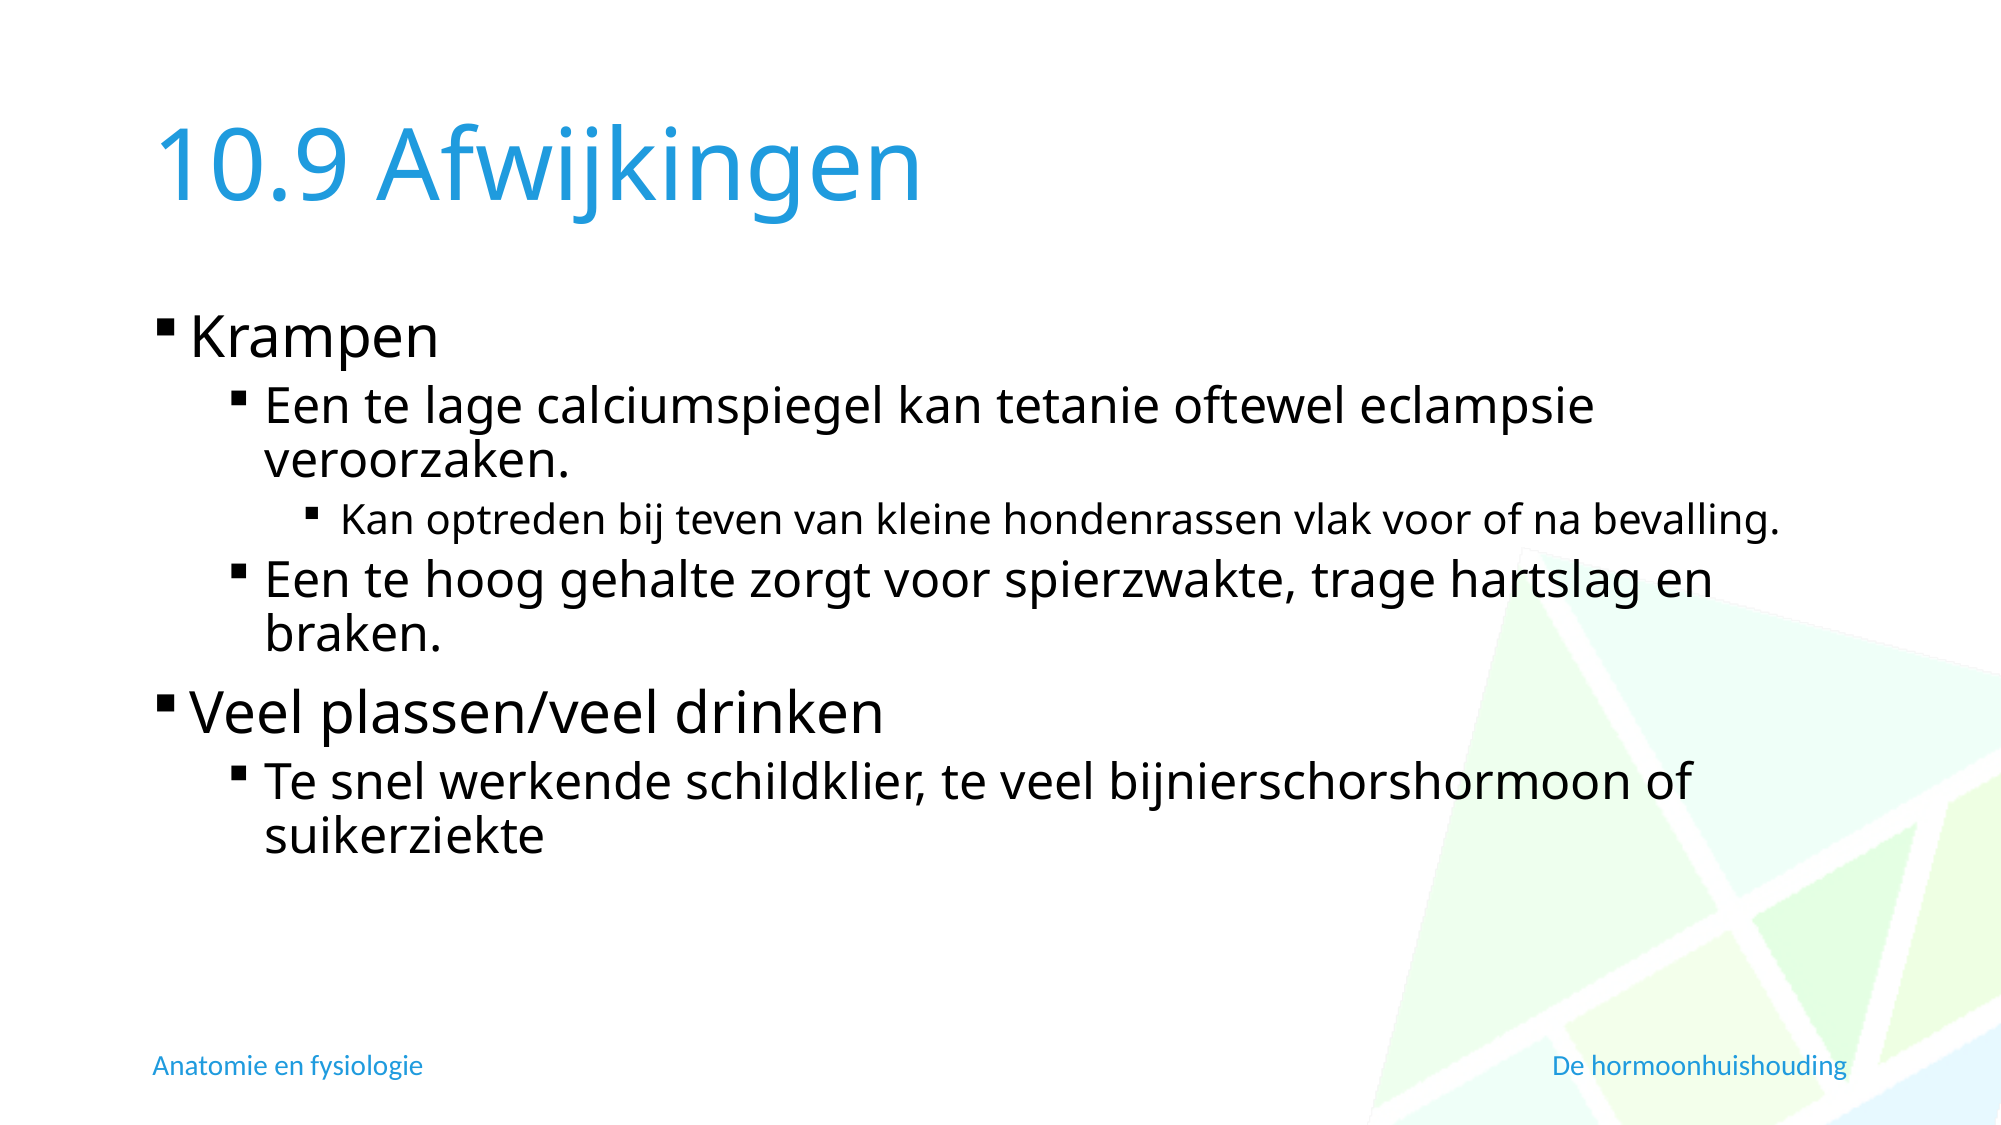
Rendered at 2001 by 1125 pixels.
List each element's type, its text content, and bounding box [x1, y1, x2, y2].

list Anatomie en fysiologie [137, 1042, 588, 1103]
title 10.9 Afwijkingen [137, 59, 1863, 278]
list Krampen Een te lage calciumspiegel kan tetanie oftewel eclampsie veroorzaken. Kan optreden bij teven van kleine hondenrassen vlak voor of na bevalling. Een te hoog gehalte zorgt voor spierzwakte, trage hartslag en braken. Veel plassen/veel drinken Te snel werkende schildklier, te veel bijnierschorshormoon of suikerziekte [137, 299, 1863, 1014]
list De hormoonhuishouding [1412, 1042, 1863, 1103]
